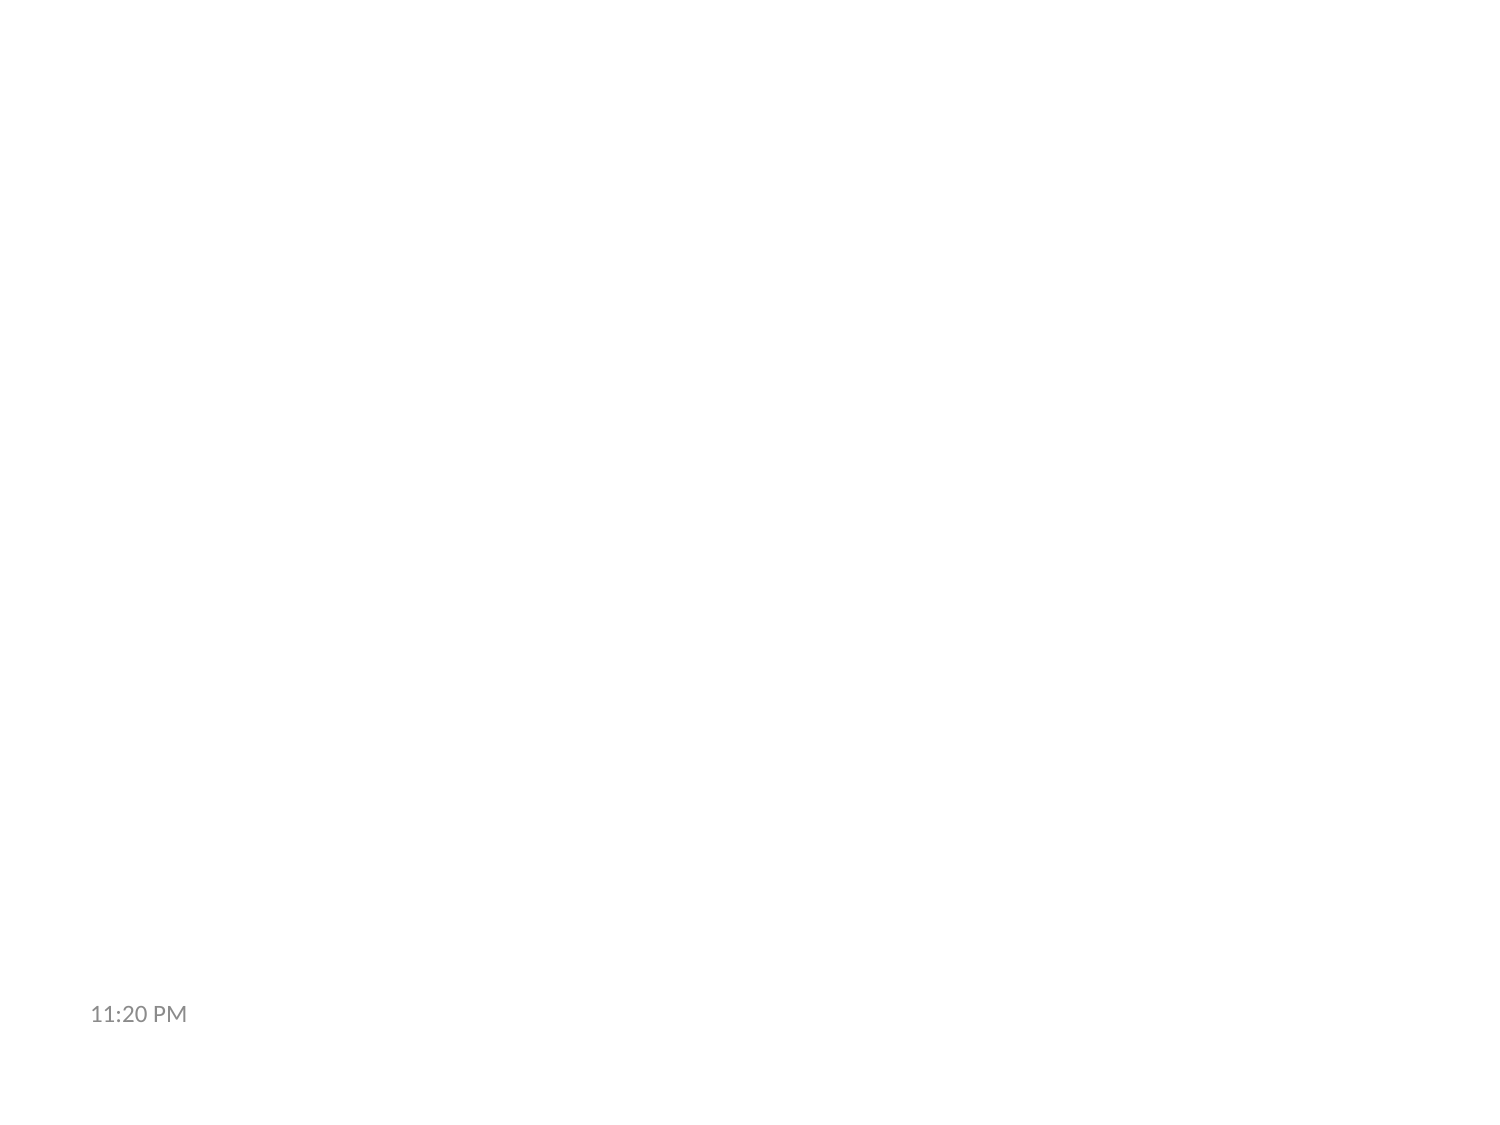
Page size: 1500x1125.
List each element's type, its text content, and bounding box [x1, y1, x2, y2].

text_box 3:35 PM [75, 982, 425, 1043]
